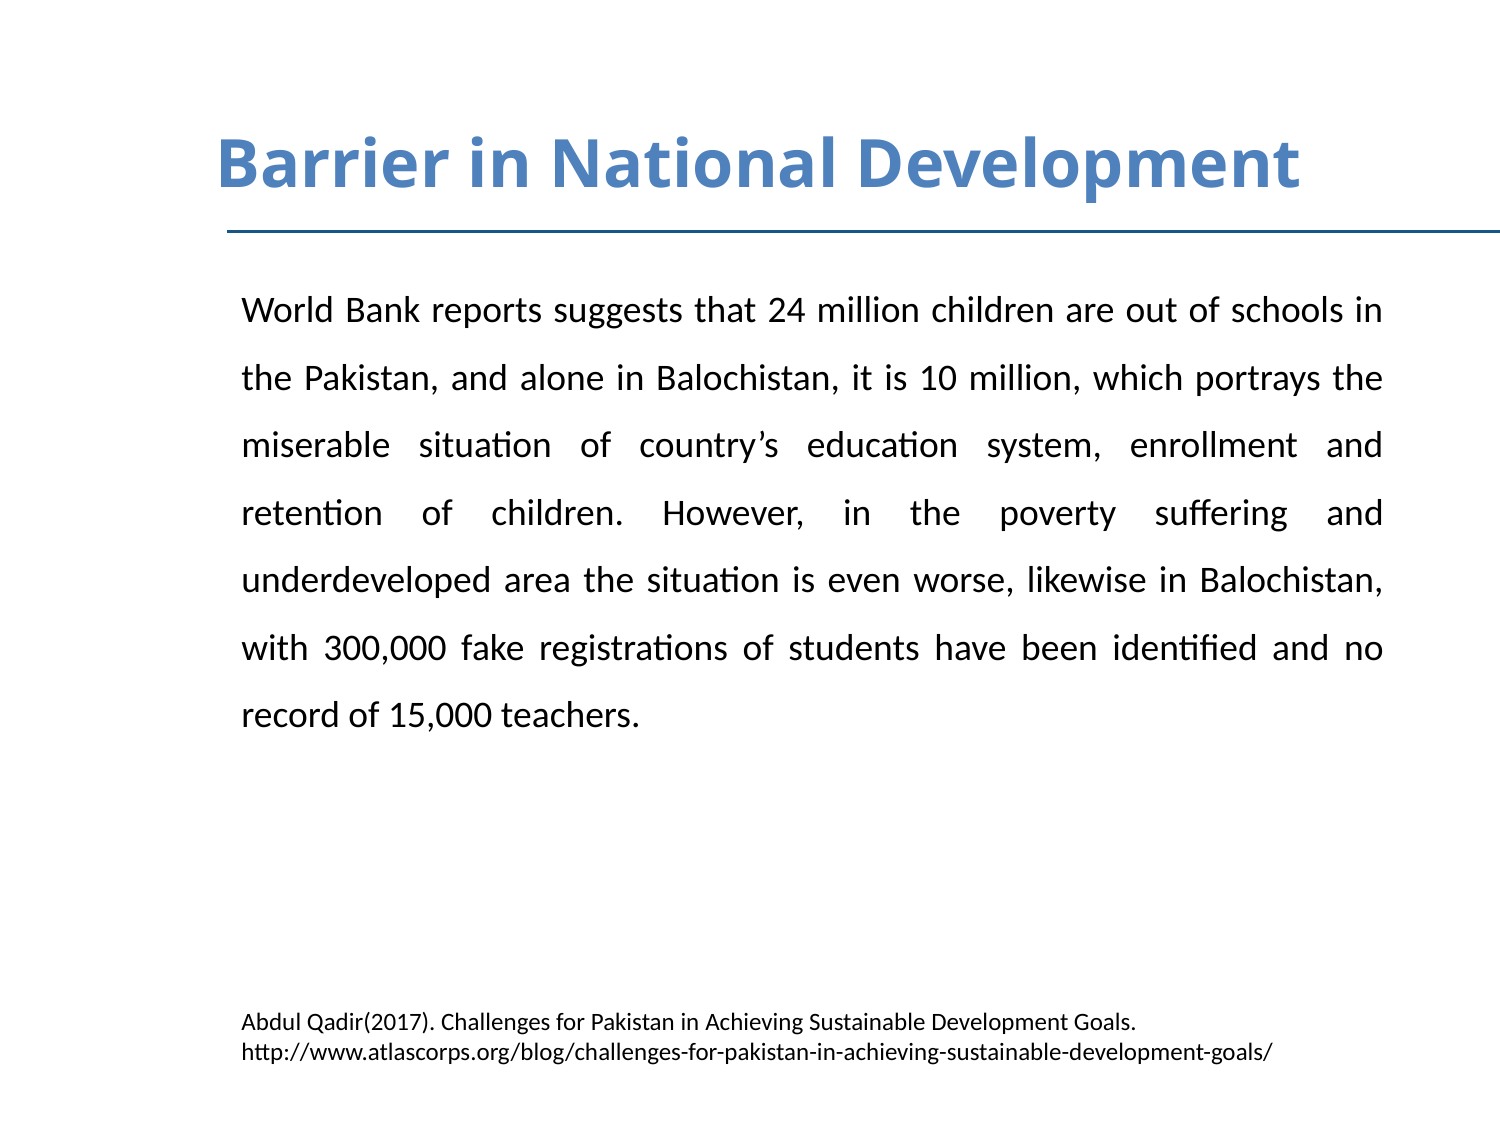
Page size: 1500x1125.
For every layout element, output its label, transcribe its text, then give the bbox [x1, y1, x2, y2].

text_box Barrier in National Development [64, 113, 1453, 209]
text_box World Bank reports suggests that 24 million children are out of schools in the Pakistan, and alone in Balochistan, it is 10 million, which portrays the miserable situation of country’s education system, enrollment and retention of children. However, in the poverty suffering and underdeveloped area the situation is even worse, likewise in Balochistan, with 300,000 fake registrations of students have been identified and no record of 15,000 teachers. Abdul Qadir(2017). Challenges for Pakistan in Achieving Sustainable Development Goals. http://www.atlascorps.org/blog/challenges-for-pakistan-in-achieving-sustainable-development-goals/ [226, 255, 1400, 1125]
